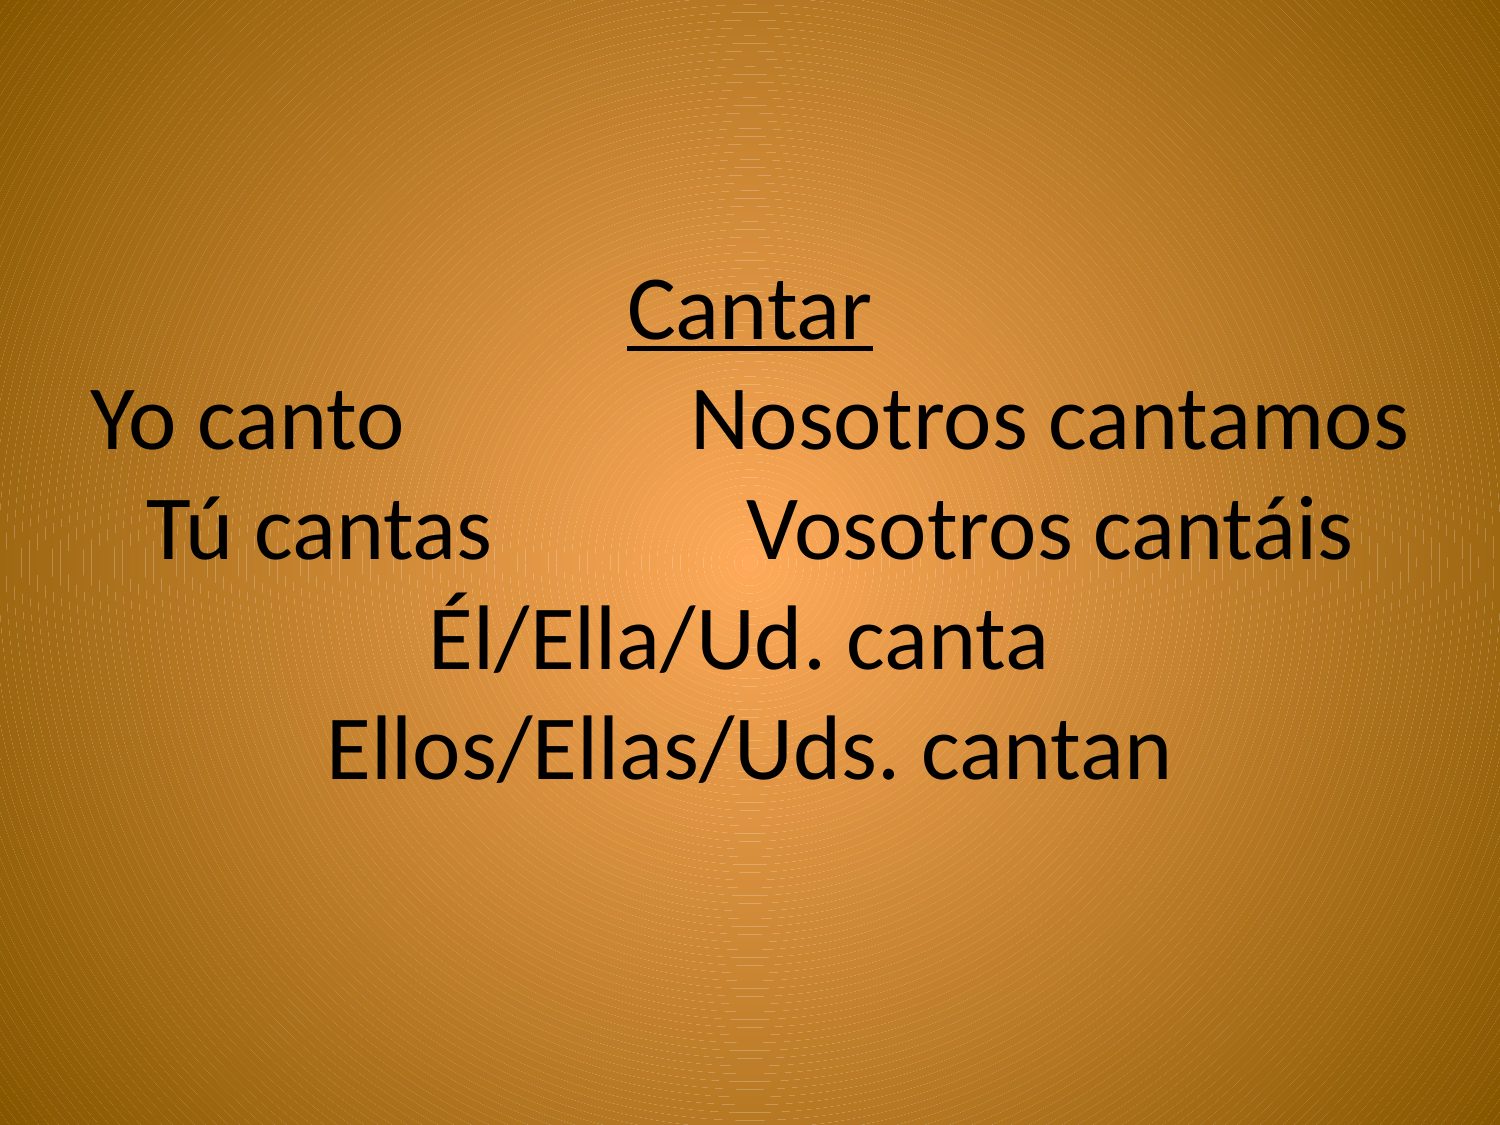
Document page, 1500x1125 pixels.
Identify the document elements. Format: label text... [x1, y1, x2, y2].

title Cantar Yo canto Nosotros cantamos Tú cantas Vosotros cantáis Él/Ella/Ud. canta Ellos/Ellas/Uds. cantan [75, 45, 1425, 1002]
